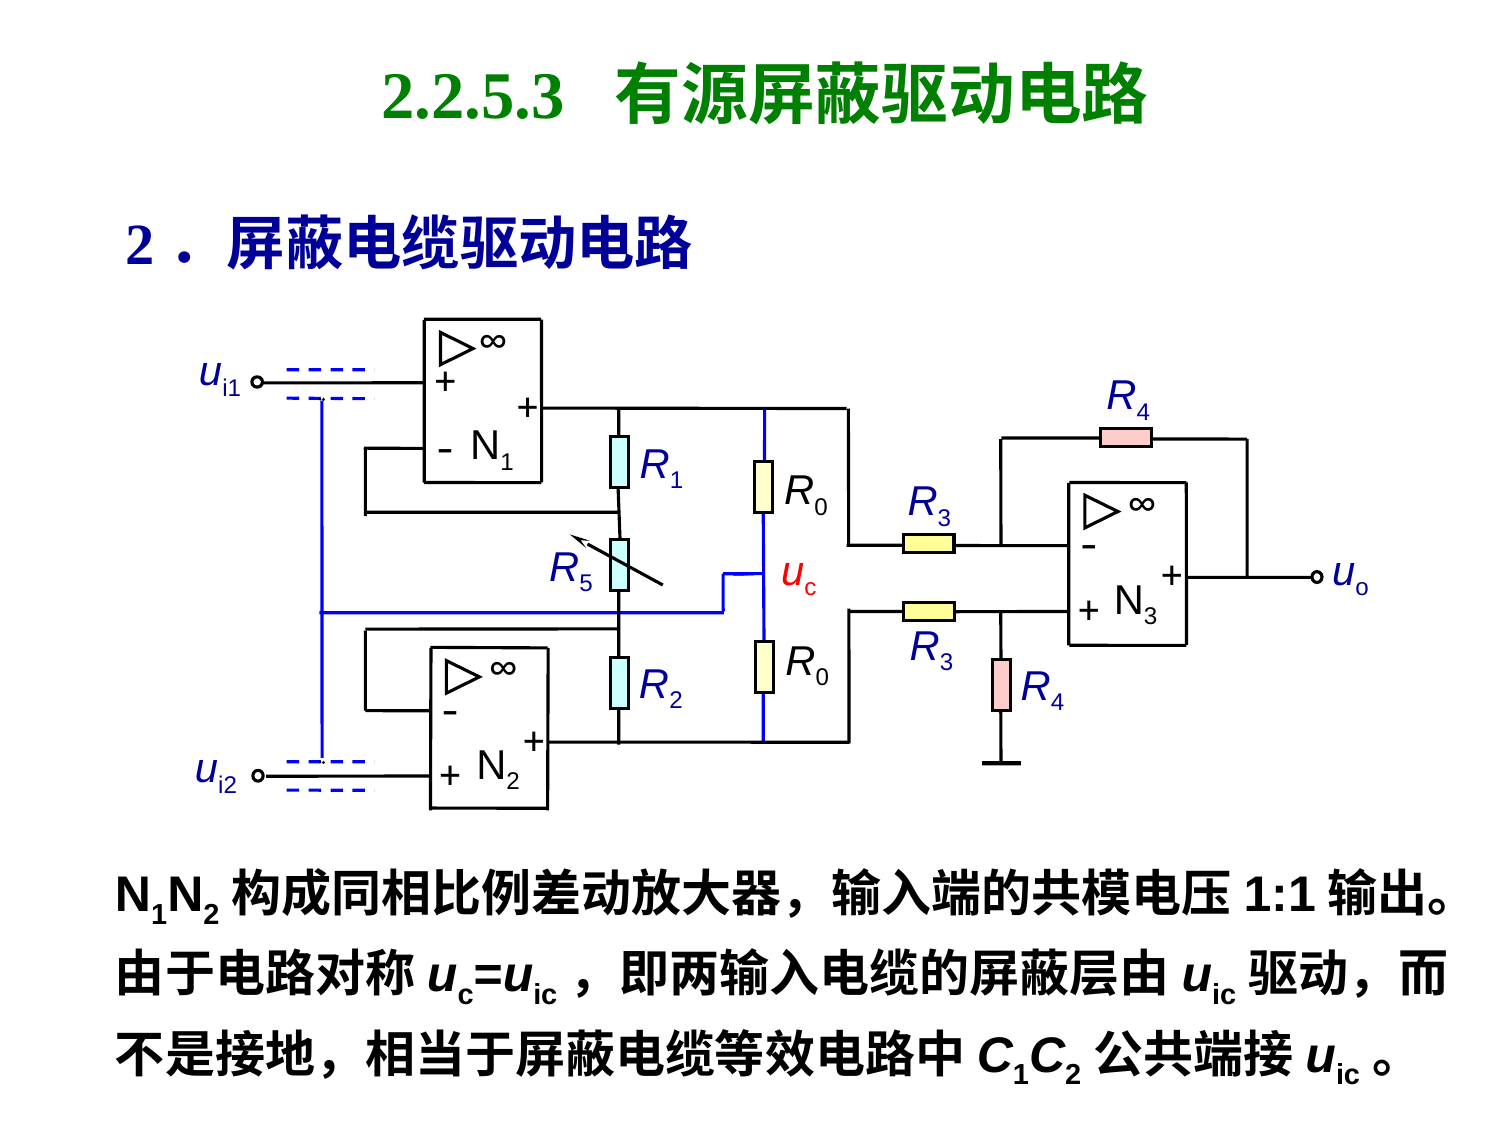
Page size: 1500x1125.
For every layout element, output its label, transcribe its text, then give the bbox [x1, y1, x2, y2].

list 2．屏蔽电缆驱动电路 [110, 232, 810, 332]
text_box N1N2构成同相比例差动放大器，输入端的共模电压1:1输出。 由于电路对称uc=uic，即两输入电缆的屏蔽层由uic驱动，而 不是接地，相当于屏蔽电缆等效电路中C1C2公共端接uic。 [100, 847, 1500, 1098]
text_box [194, 314, 1400, 811]
title 2.2.5.3 有源屏蔽驱动电路 [72, 44, 1424, 232]
